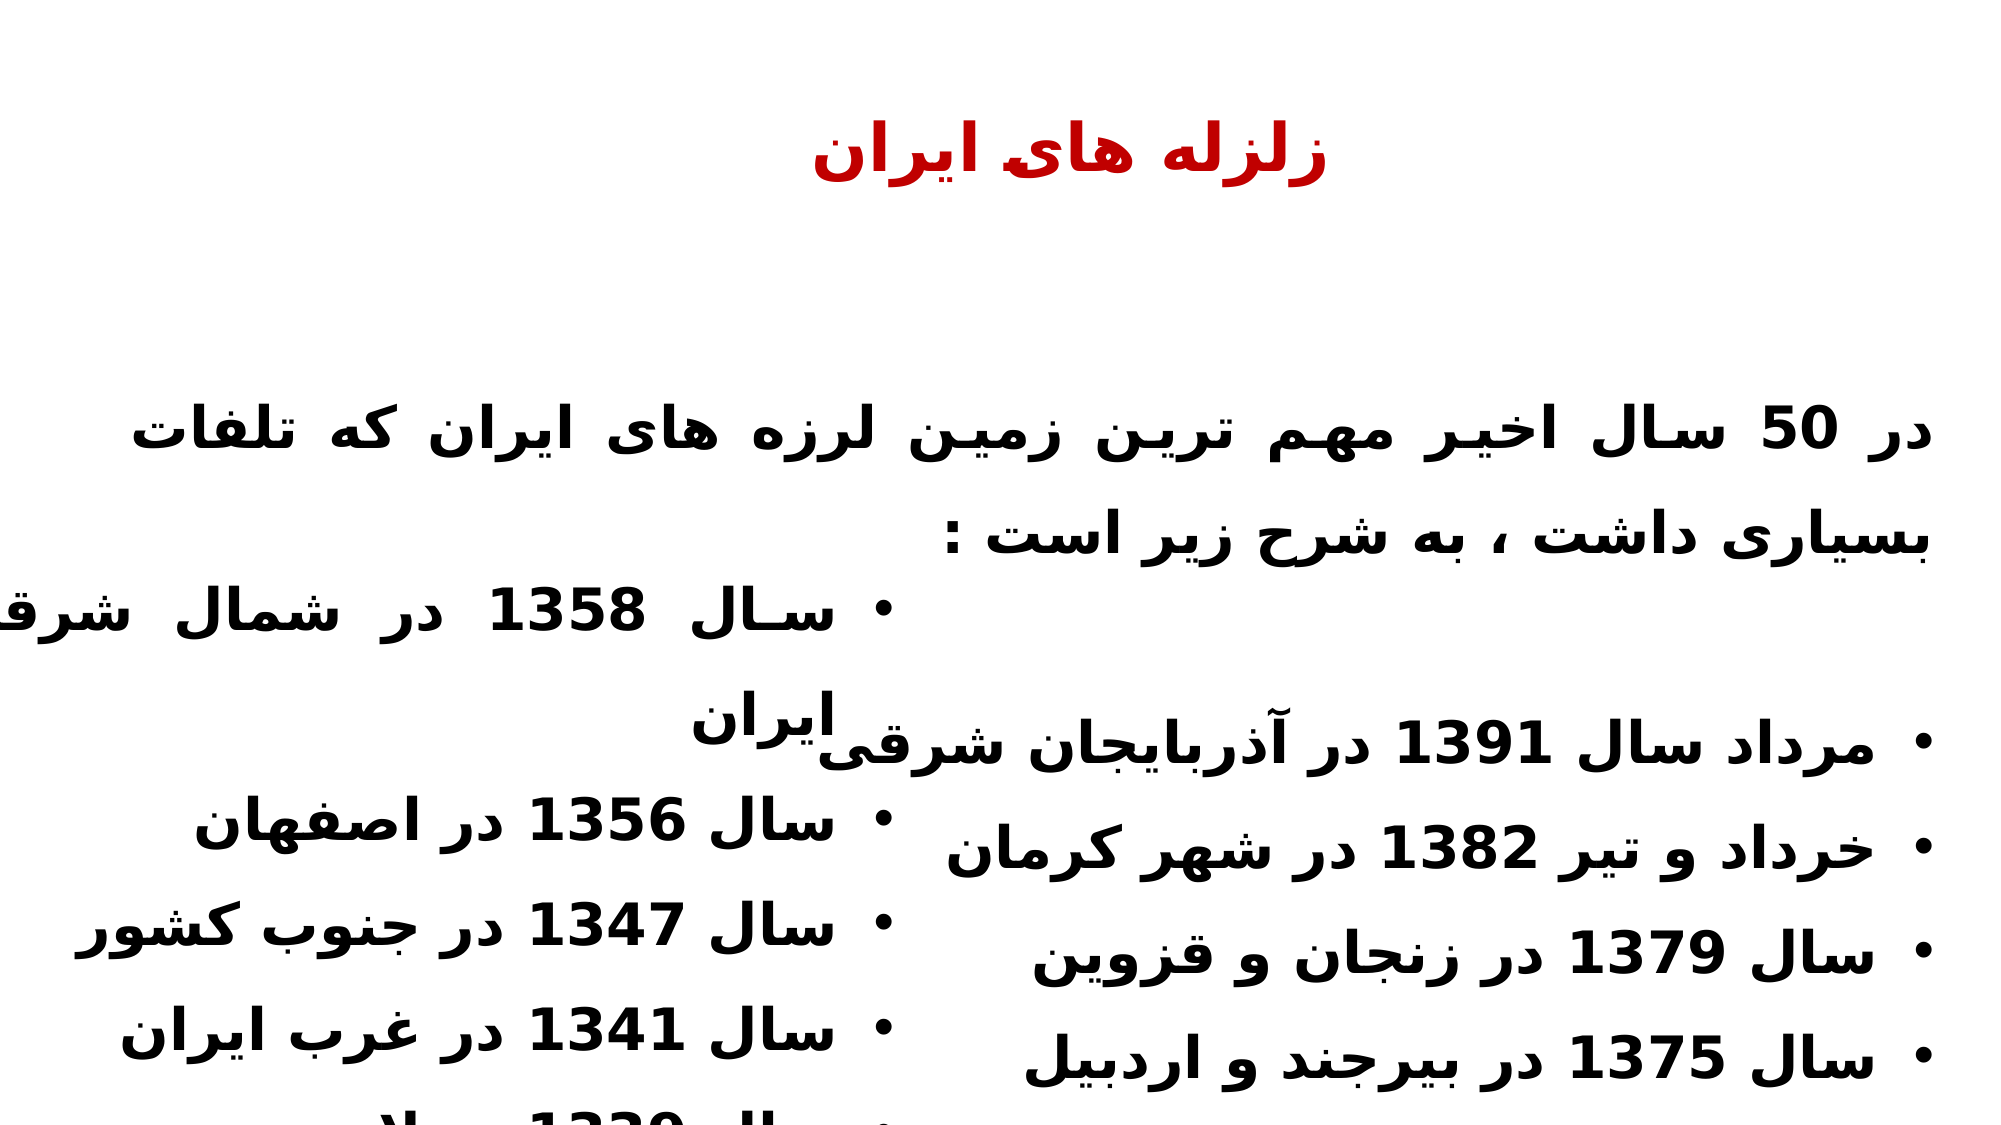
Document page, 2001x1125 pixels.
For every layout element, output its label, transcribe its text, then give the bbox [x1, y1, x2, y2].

text_box سال 1358 در شمال شرقی ایران سال 1356 در اصفهان سال 1347 در جنوب کشور سال 1341 در غرب ایران سال 1339 در لار [0, 529, 909, 1125]
text_box در 50 سال اخیر مهم ترین زمین لرزه های ایران که تلفات بسیاری داشت ، به شرح زیر است : مرداد سال 1391 در آذربایجان شرقی خرداد و تیر 1382 در شهر کرمان سال 1379 در زنجان و قزوین سال 1375 در بیرجند و اردبیل سال 1369 در رودبار [106, 347, 1949, 1125]
text_box زلزله های ایران [796, 97, 1346, 193]
